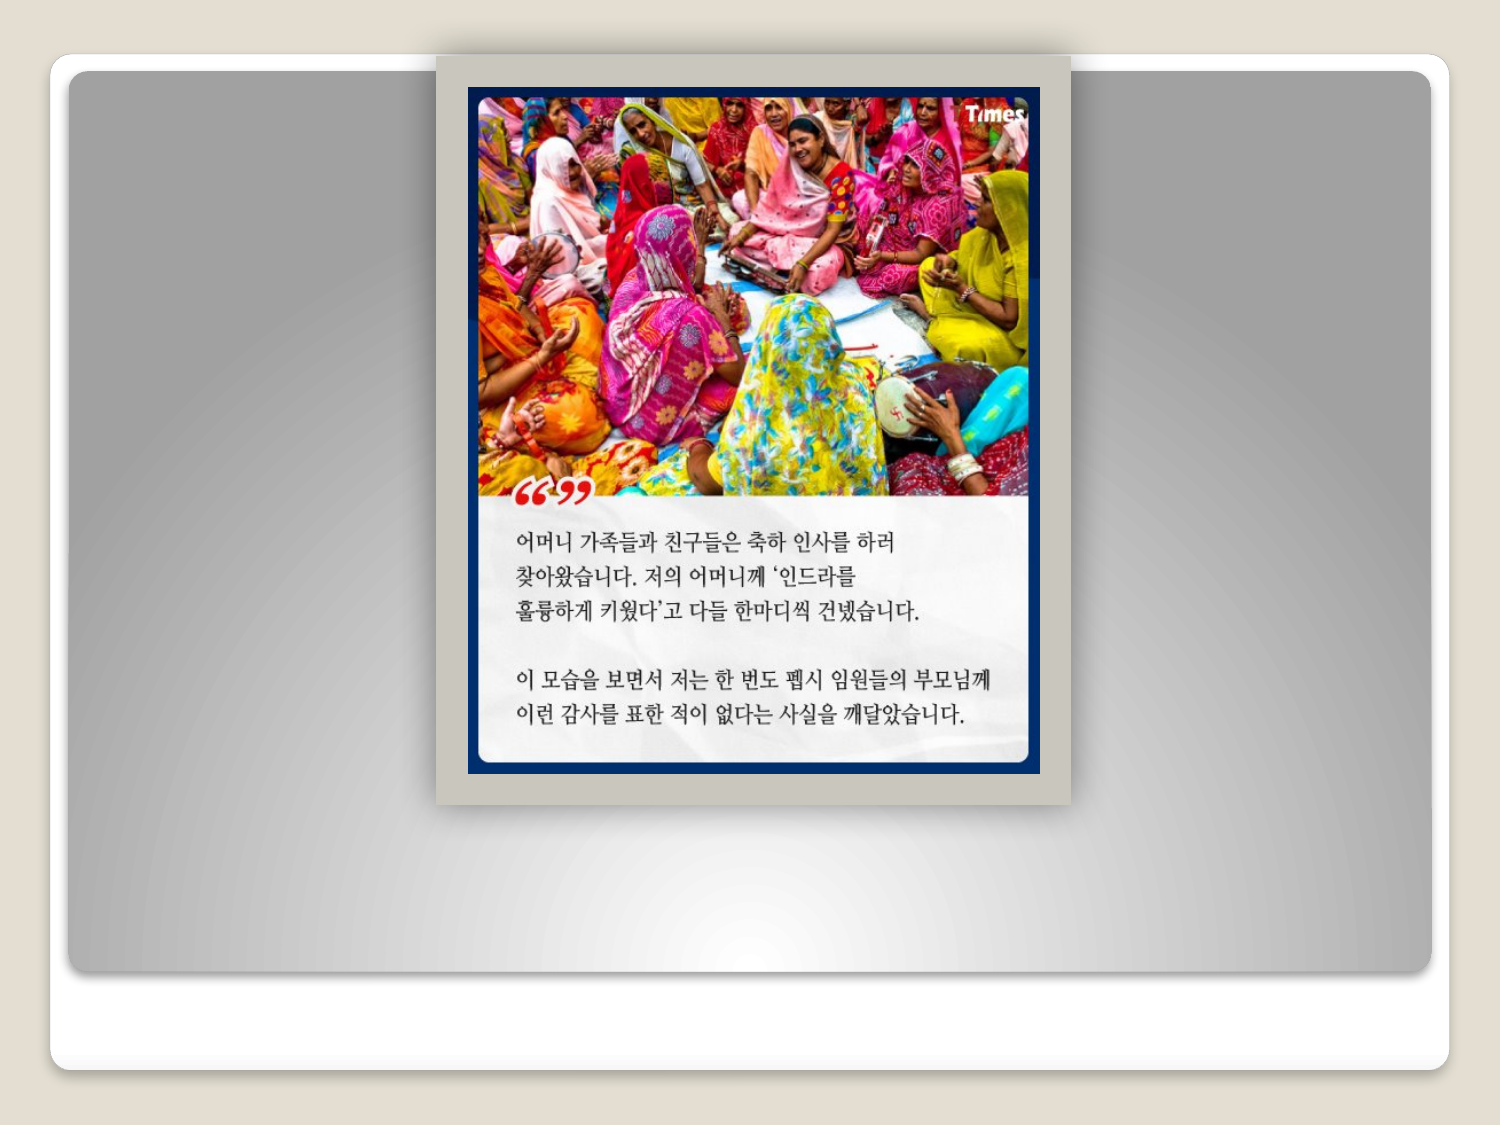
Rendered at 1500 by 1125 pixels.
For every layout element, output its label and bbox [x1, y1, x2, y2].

list [467, 86, 1041, 775]
